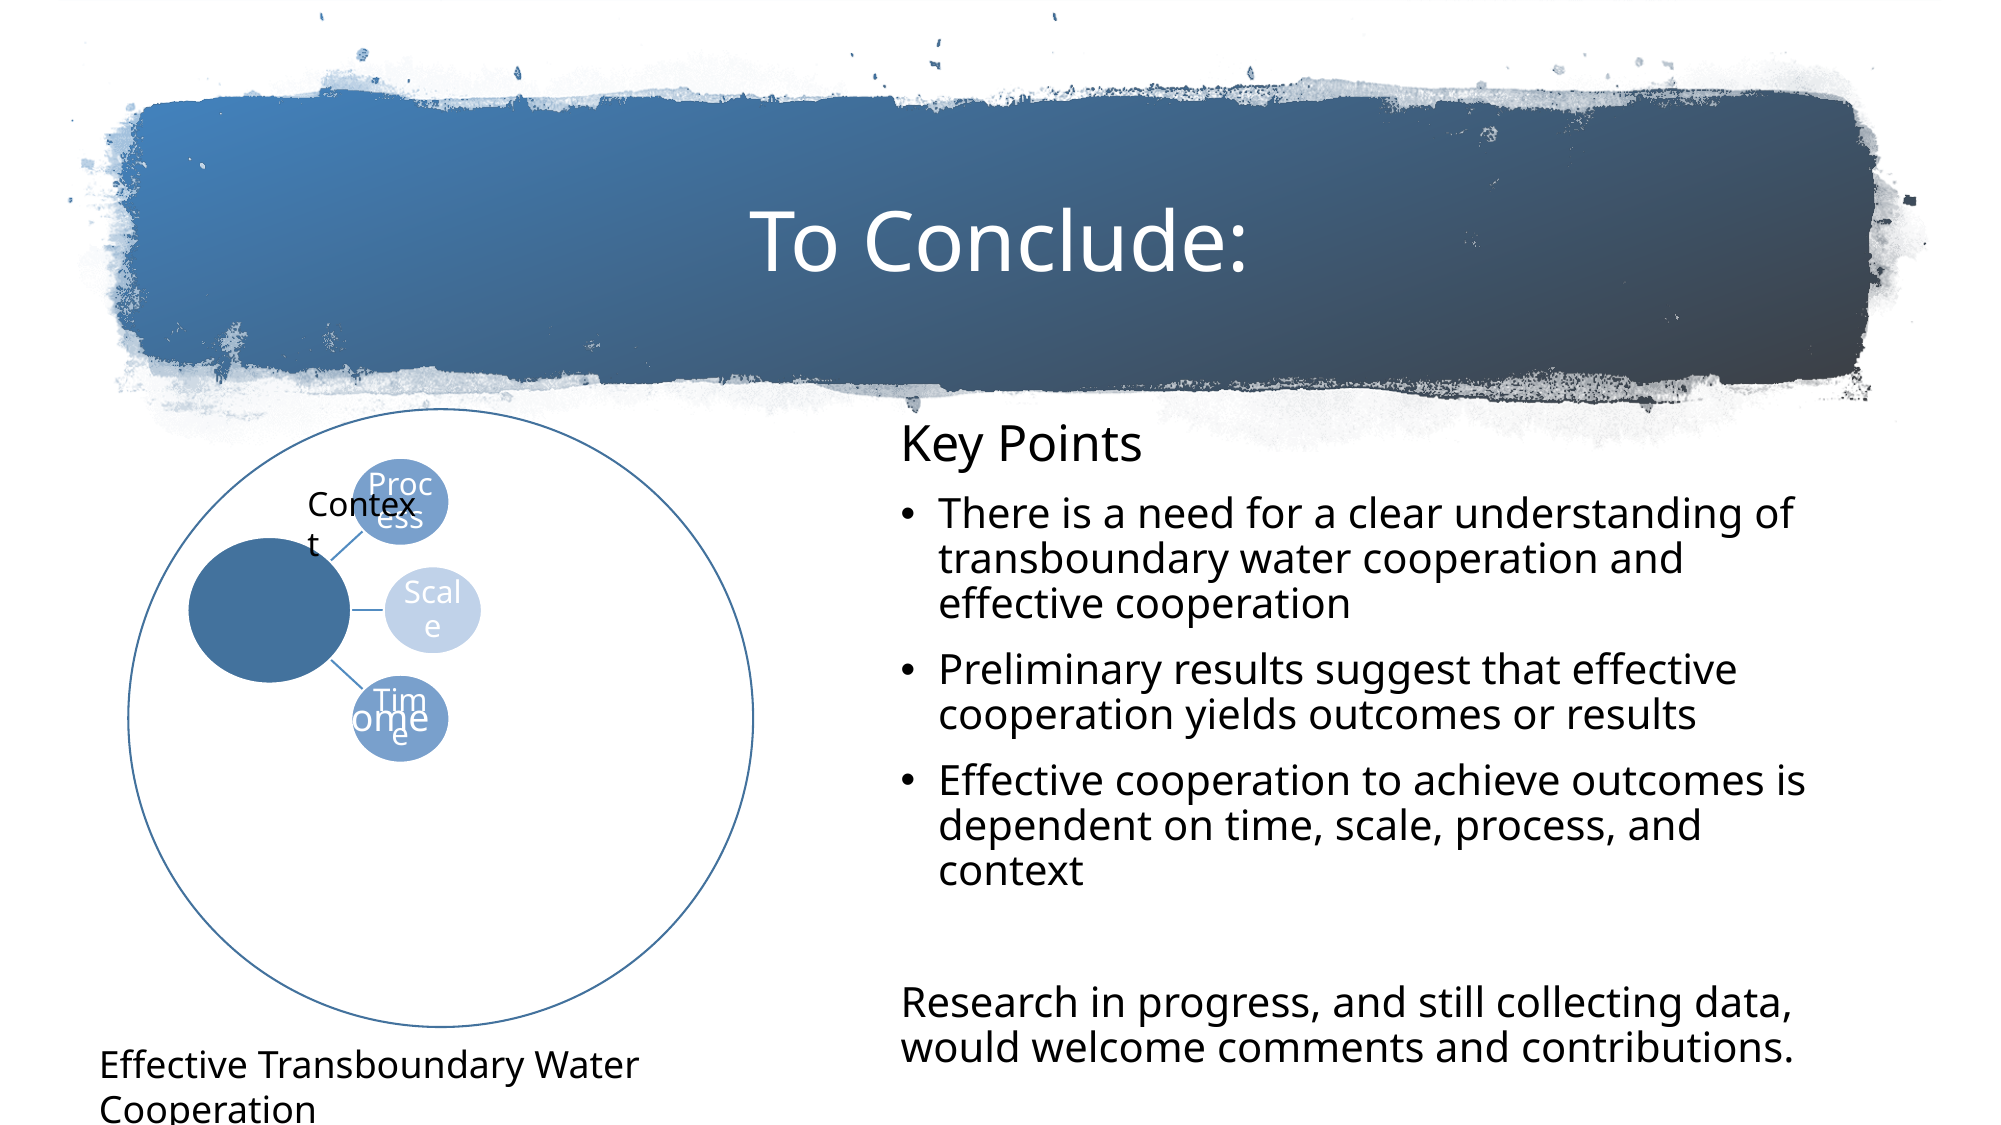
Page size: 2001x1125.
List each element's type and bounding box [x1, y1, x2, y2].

picture [0, 0, 2000, 1125]
text_box [128, 409, 1000, 1028]
